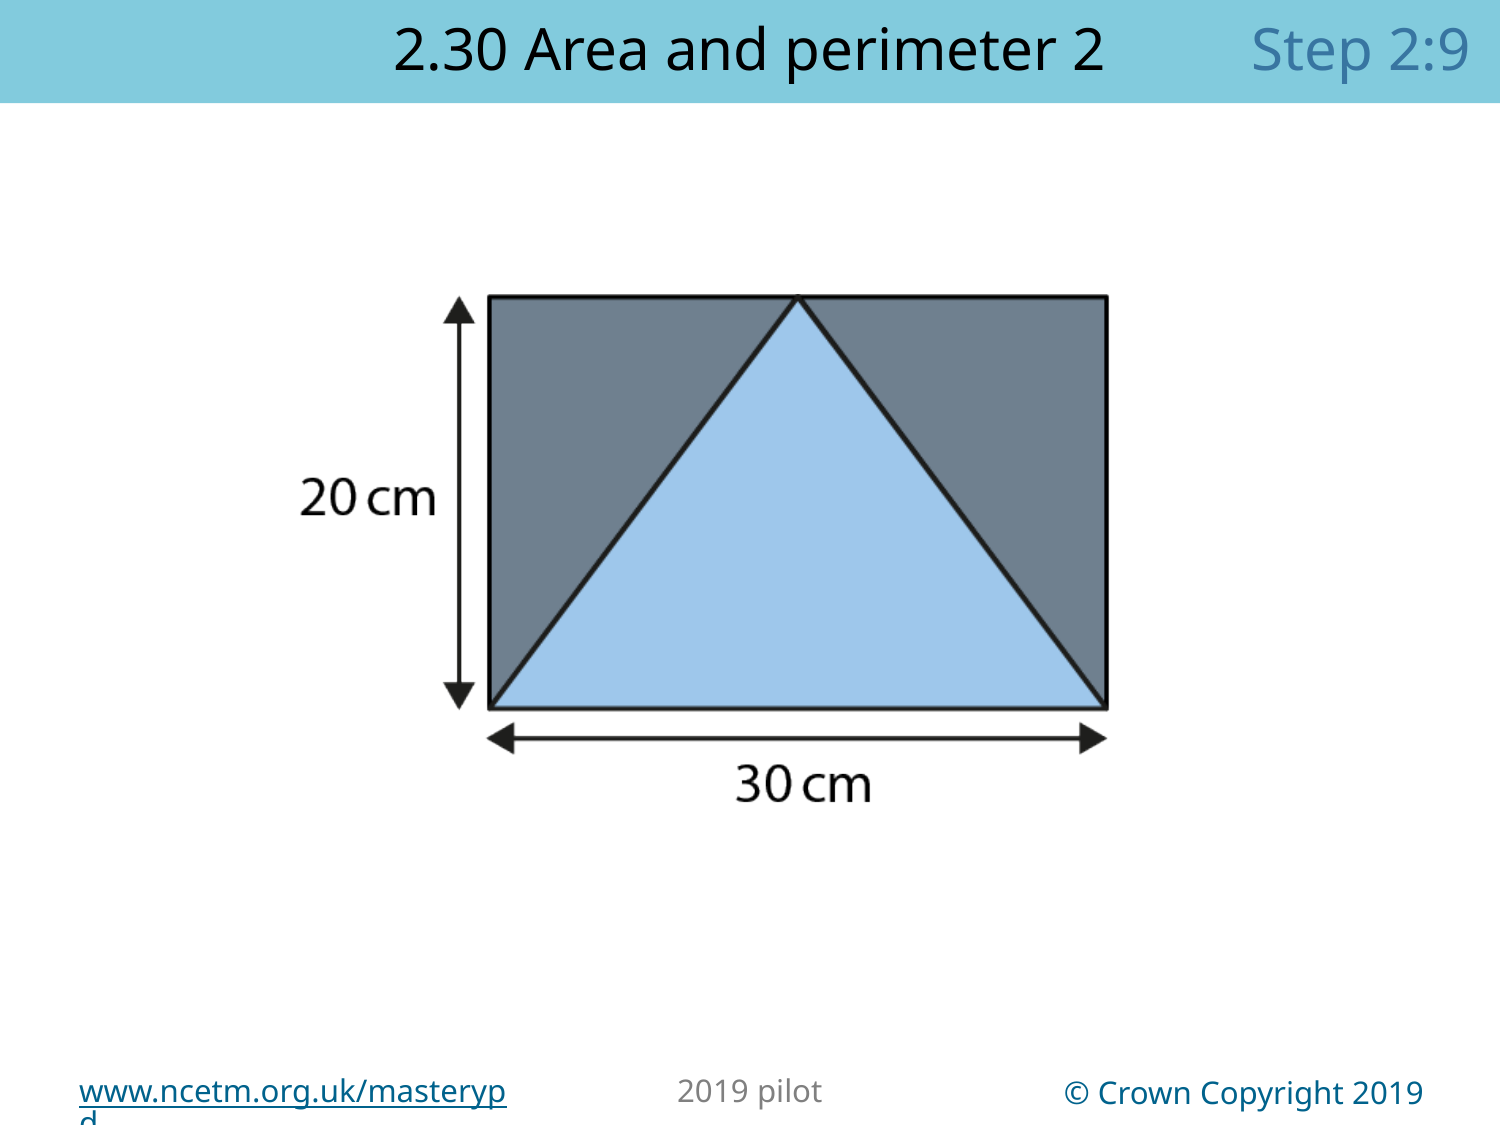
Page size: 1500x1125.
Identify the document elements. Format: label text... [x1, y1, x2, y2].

list Step 2:9 [0, 0, 1500, 104]
picture [101, 294, 1399, 831]
